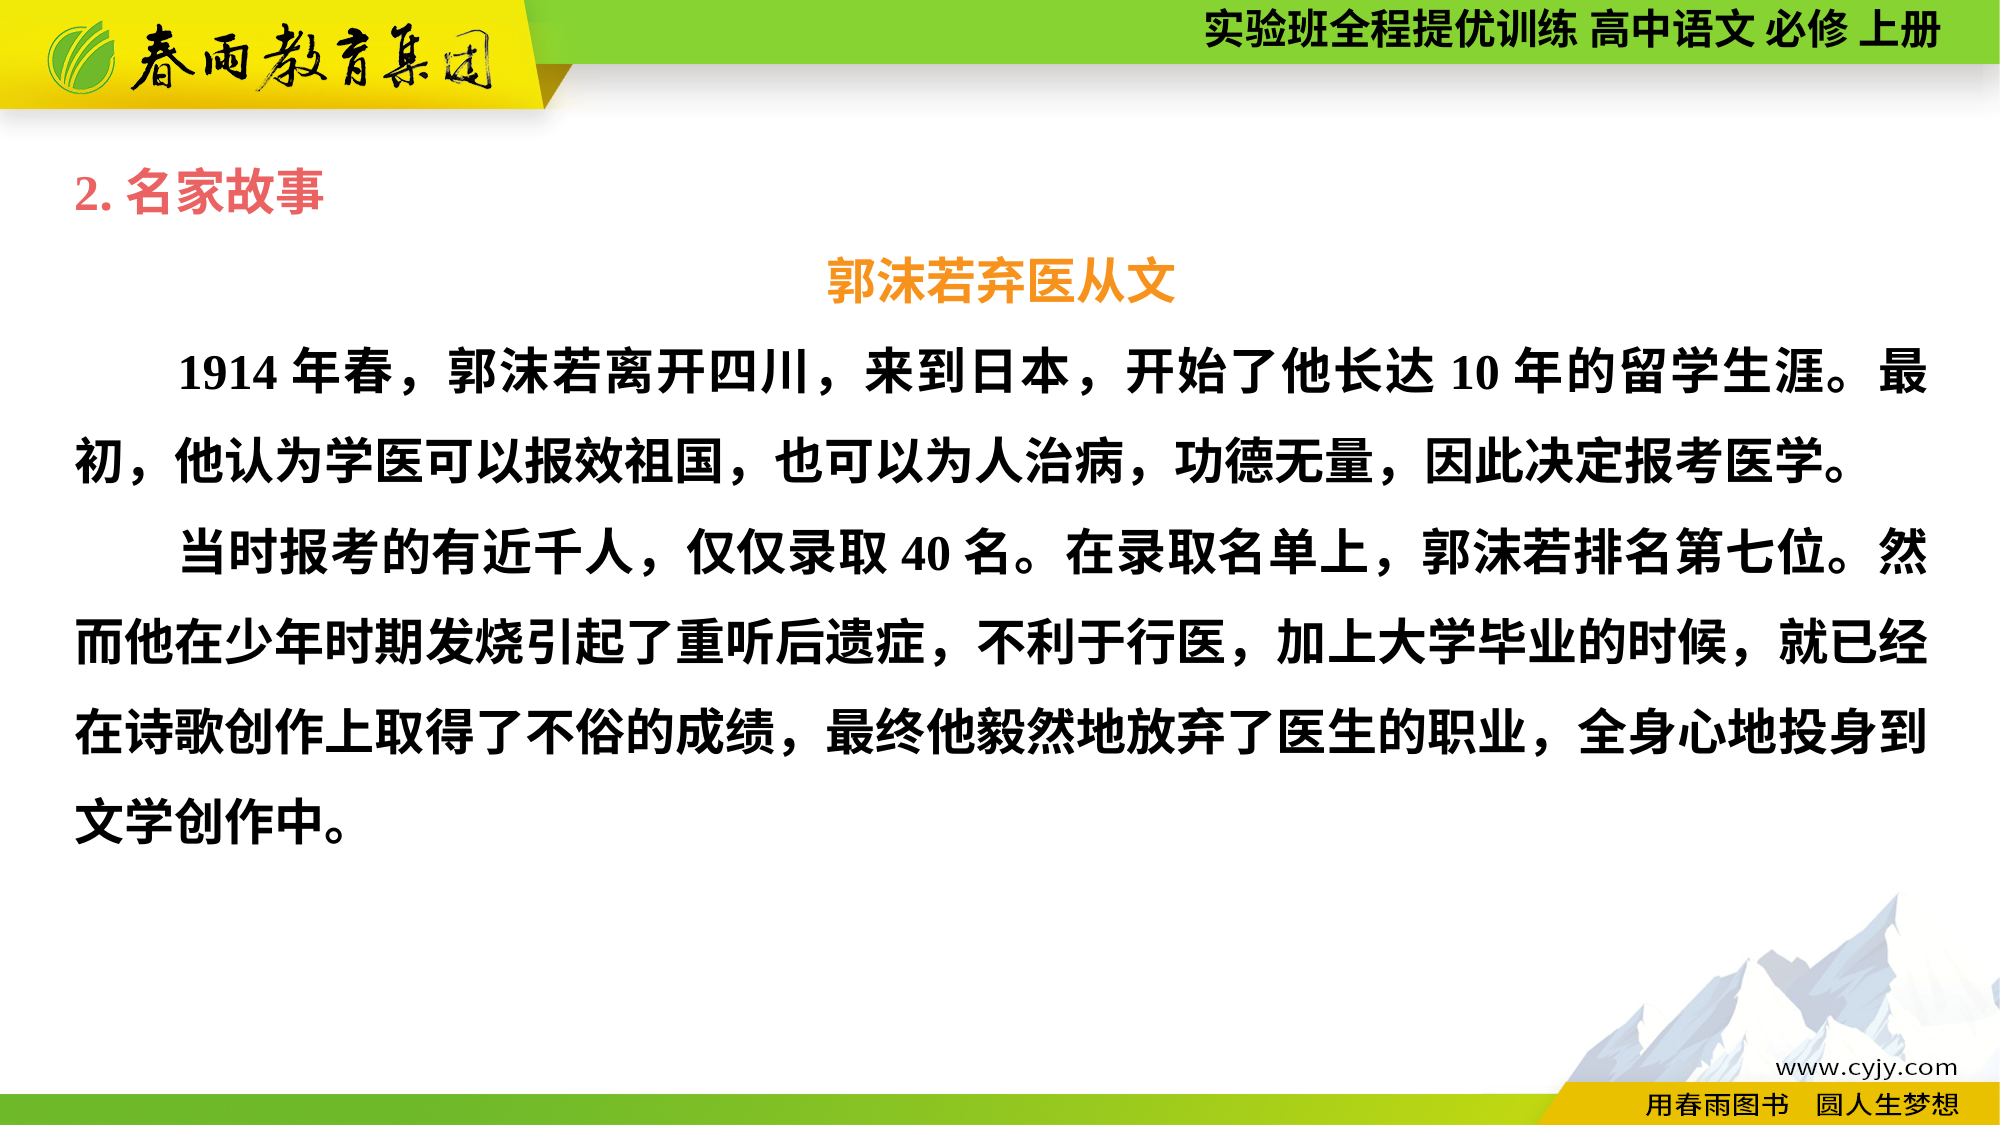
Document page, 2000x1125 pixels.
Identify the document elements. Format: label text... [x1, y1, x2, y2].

list 2.名家故事 郭沫若弃医从文 1914年春，郭沫若离开四川，来到日本，开始了他长达10年的留学生涯。最初，他认为学医可以报效祖国，也可以为人治病，功德无量，因此决定报考医学。 当时报考的有近千人，仅仅录取40名。在录取名单上，郭沫若排名第七位。然而他在少年时期发烧引起了重听后遗症，不利于行医，加上大学毕业的时候，就已经在诗歌创作上取得了不俗的成绩，最终他毅然地放弃了医生的职业，全身心地投身到文学创作中。 [59, 122, 1944, 865]
picture [0, 0, 2000, 1125]
